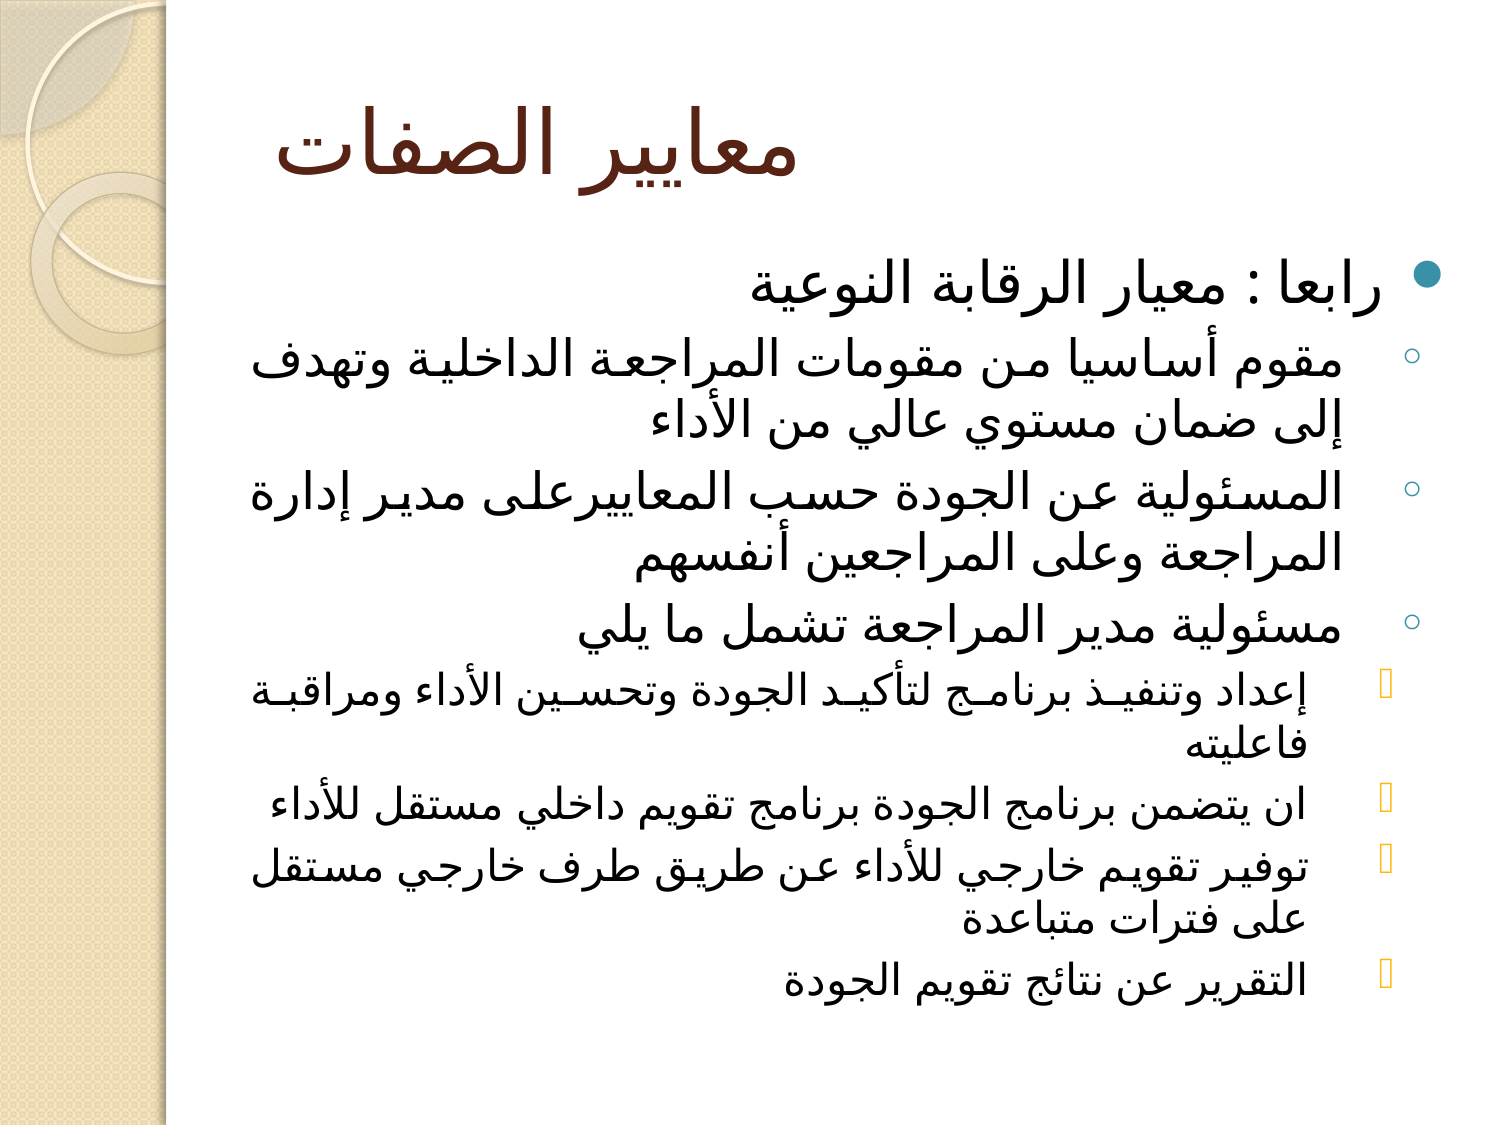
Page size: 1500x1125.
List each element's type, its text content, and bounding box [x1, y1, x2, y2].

list رابعا : معيار الرقابة النوعية مقوم أساسيا من مقومات المراجعة الداخلية وتهدف إلى ضمان مستوي عالي من الأداء المسئولية عن الجودة حسب المعاييرعلى مدير إدارة المراجعة وعلى المراجعين أنفسهم مسئولية مدير المراجعة تشمل ما يلي إعداد وتنفيذ برنامج لتأكيد الجودة وتحسين الأداء ومراقبة فاعليته ان يتضمن برنامج الجودة برنامج تقويم داخلي مستقل للأداء توفير تقويم خارجي للأداء عن طريق طرف خارجي مستقل على فترات متباعدة التقرير عن نتائج تقويم الجودة [235, 237, 1466, 1025]
title معايير الصفات [235, 45, 1466, 233]
